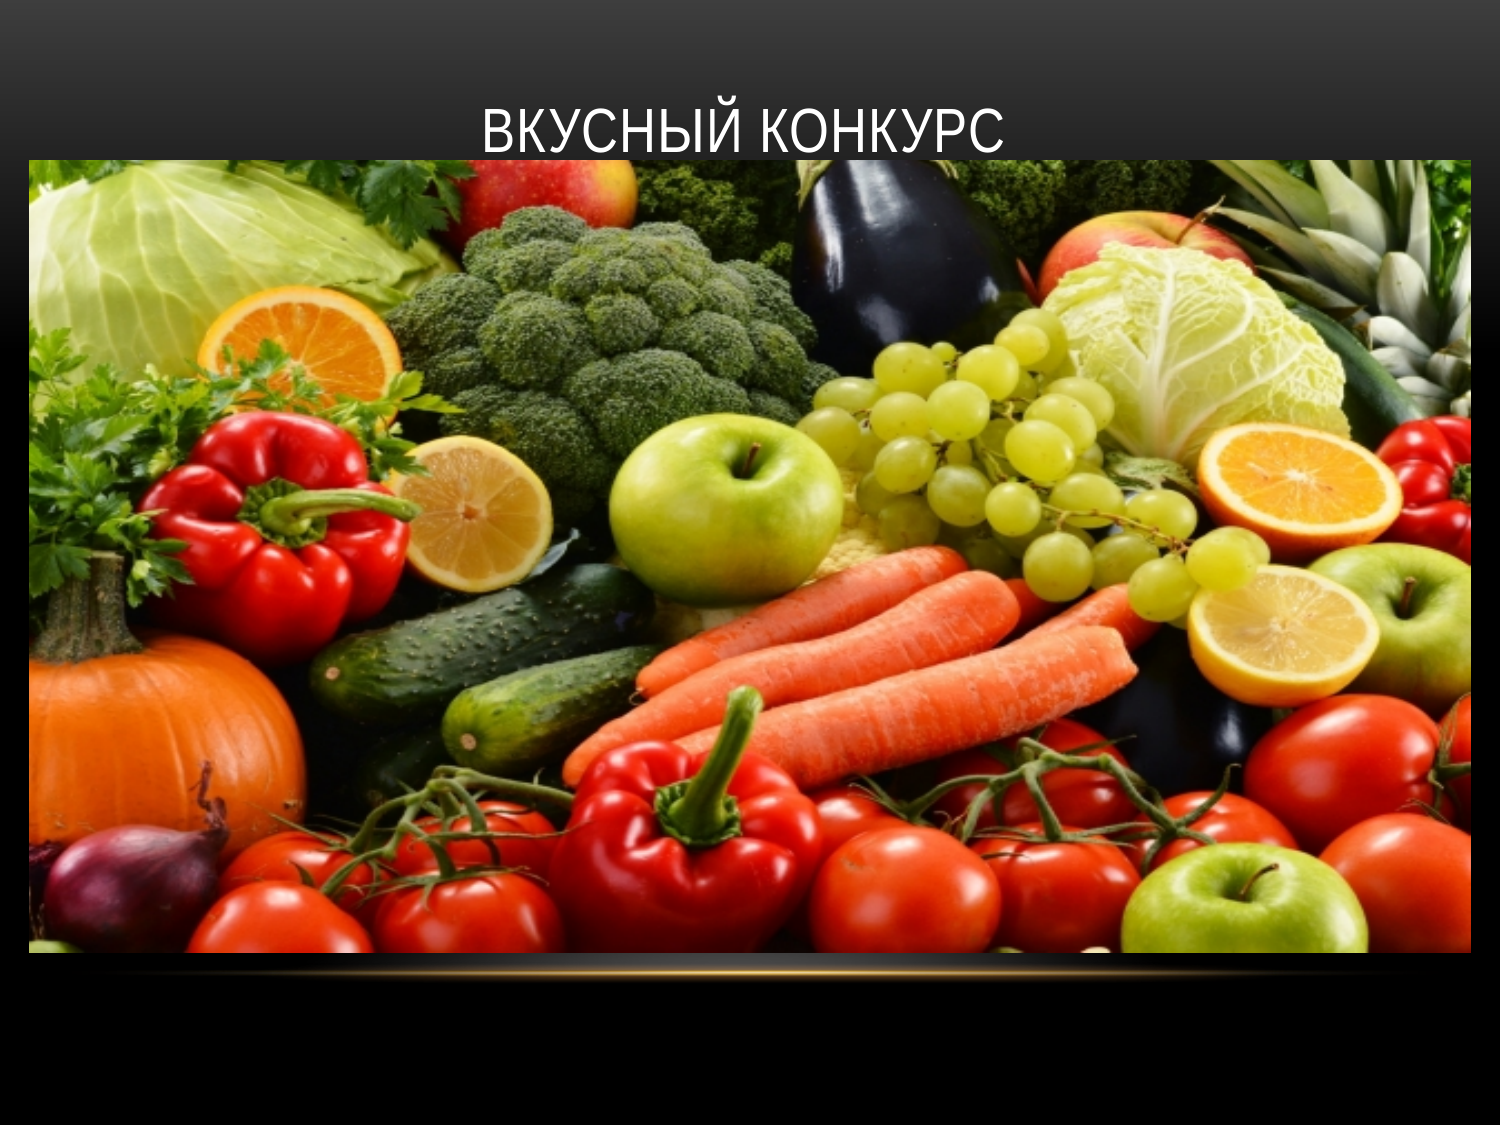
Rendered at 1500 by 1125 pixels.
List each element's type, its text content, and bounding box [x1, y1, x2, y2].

picture [0, 0, 1500, 1125]
title Вкусный конкурс [466, 30, 1176, 160]
